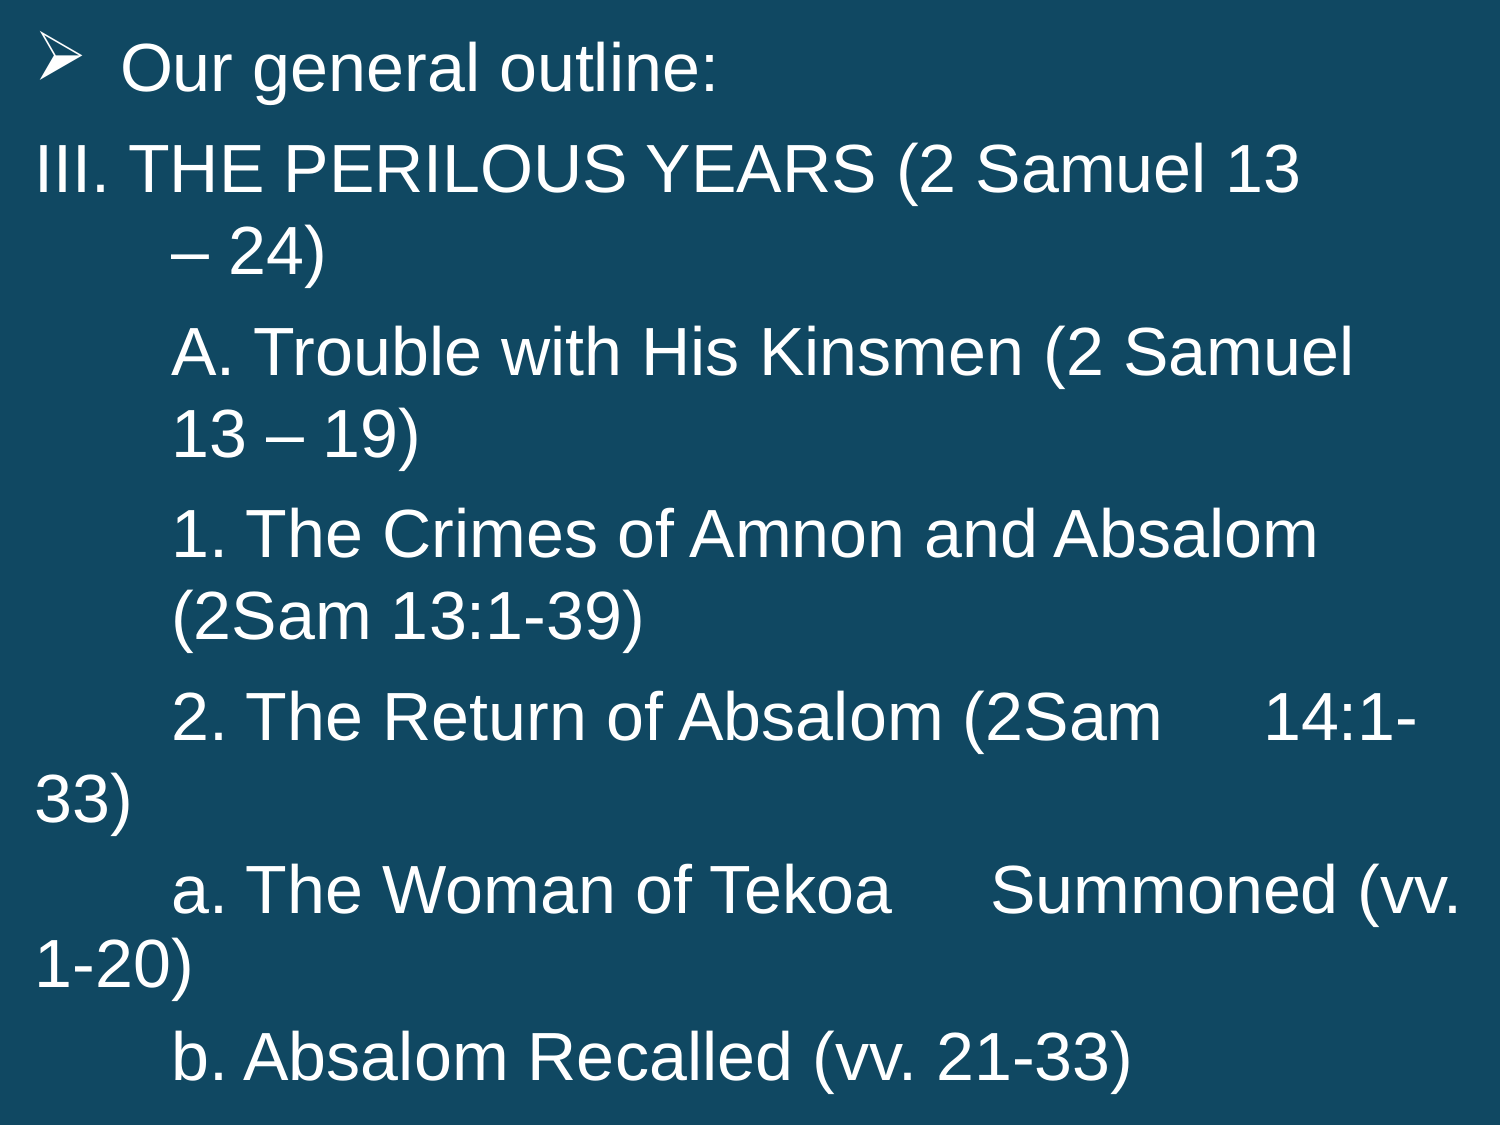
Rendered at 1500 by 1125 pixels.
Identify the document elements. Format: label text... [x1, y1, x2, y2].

subtitle Our general outline: III. THE PERILOUS YEARS (2 Samuel 13 – 24) A. Trouble with His Kinsmen (2 Samuel 13 – 19) 1. The Crimes of Amnon and Absalom (2Sam 13:1-39) 2. The Return of Absalom (2Sam 14:1-33) a. The Woman of Tekoa Summoned (vv. 1-20) b. Absalom Recalled (vv. 21-33) [19, 16, 1481, 1106]
